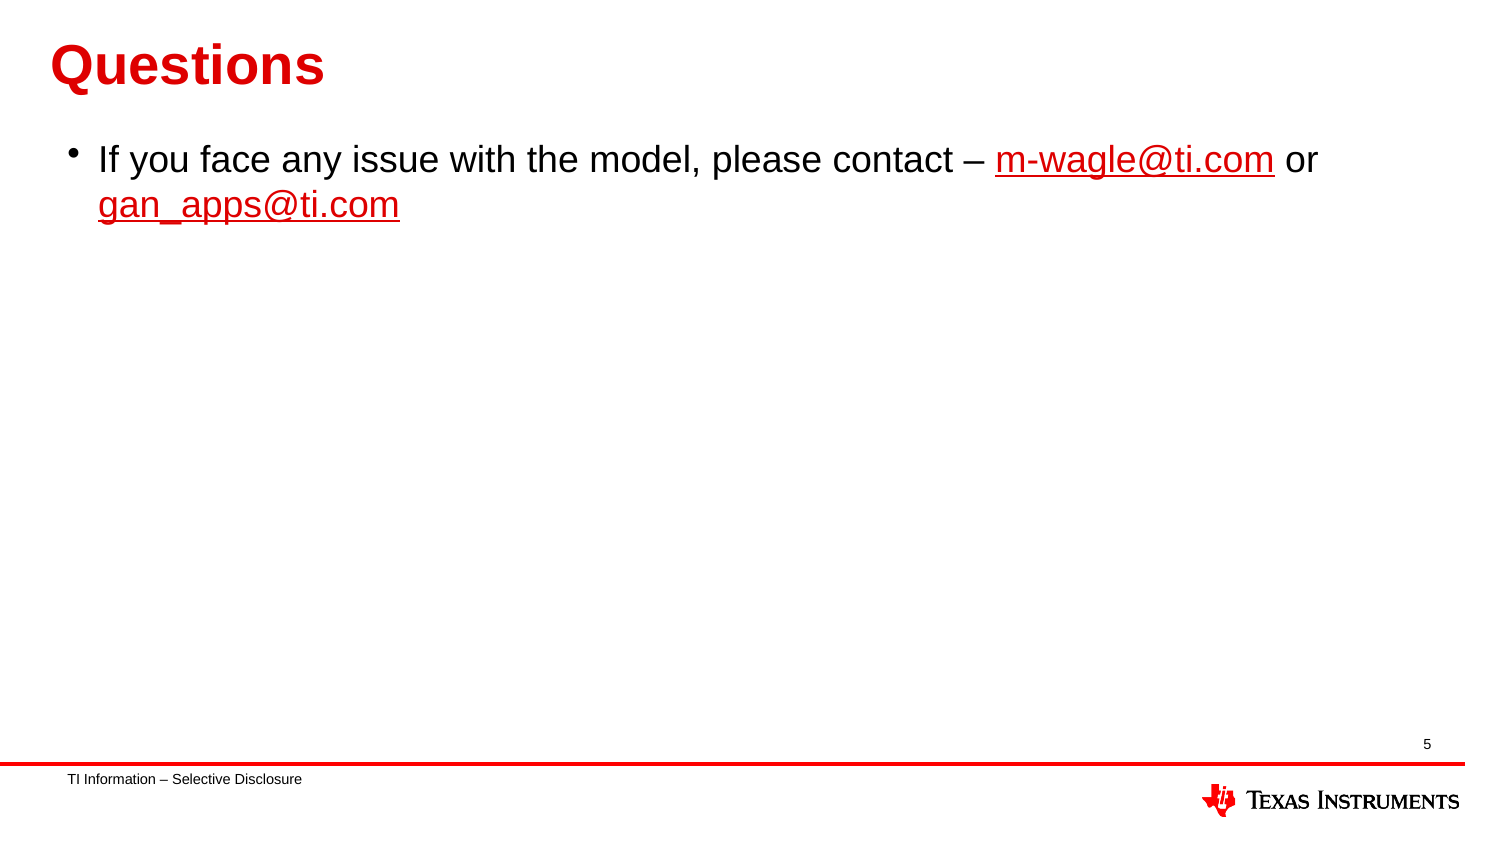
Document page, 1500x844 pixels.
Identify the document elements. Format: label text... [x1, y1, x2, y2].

list If you face any issue with the model, please contact – m-wagle@ti.com or gan_apps@ti.com [54, 128, 1444, 738]
slide_number 5 [1093, 728, 1444, 755]
picture [1202, 784, 1459, 817]
title Questions [37, 17, 1426, 119]
